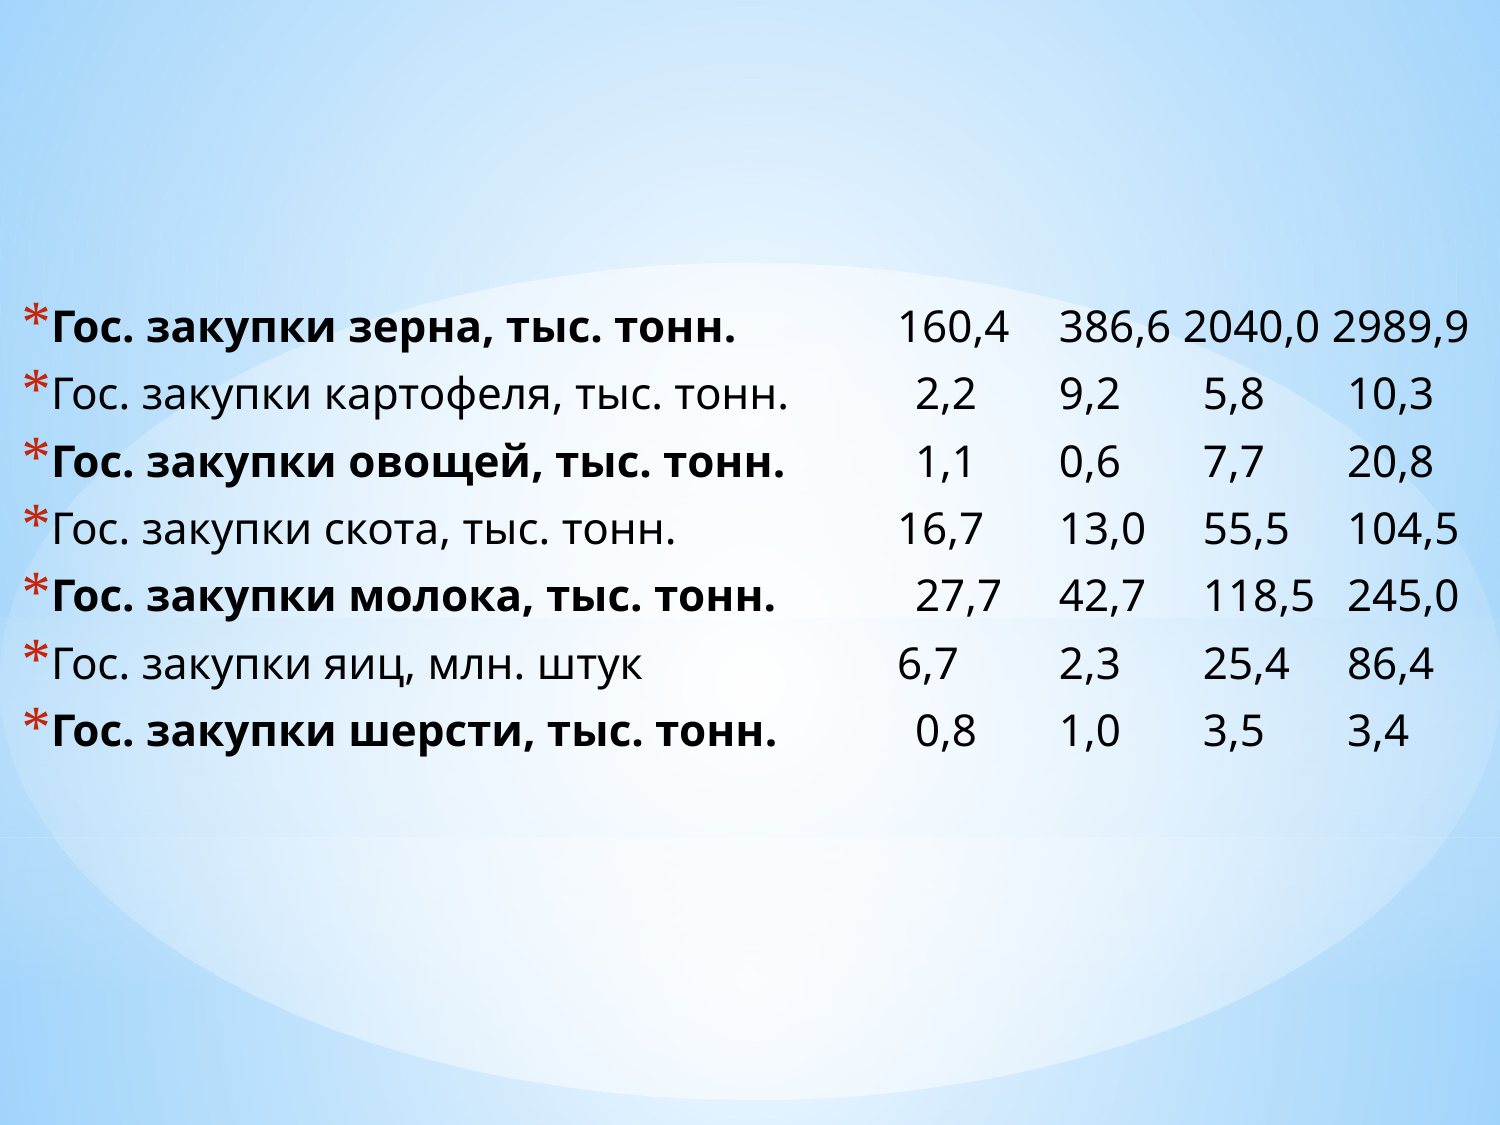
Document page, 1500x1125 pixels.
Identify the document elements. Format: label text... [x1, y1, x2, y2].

list Гос. закупки зерна, тыс. тонн. 160,4 386,6 2040,0 2989,9 Гос. закупки картофеля, тыс. тонн. 2,2 9,2 5,8 10,3 Гос. закупки овощей, тыс. тонн. 1,1 0,6 7,7 20,8 Гос. закупки скота, тыс. тонн. 16,7 13,0 55,5 104,5 Гос. закупки молока, тыс. тонн. 27,7 42,7 118,5 245,0 Гос. закупки яиц, млн. штук 6,7 2,3 25,4 86,4 Гос. закупки шерсти, тыс. тонн. 0,8 1,0 3,5 3,4 [0, 290, 1500, 1125]
